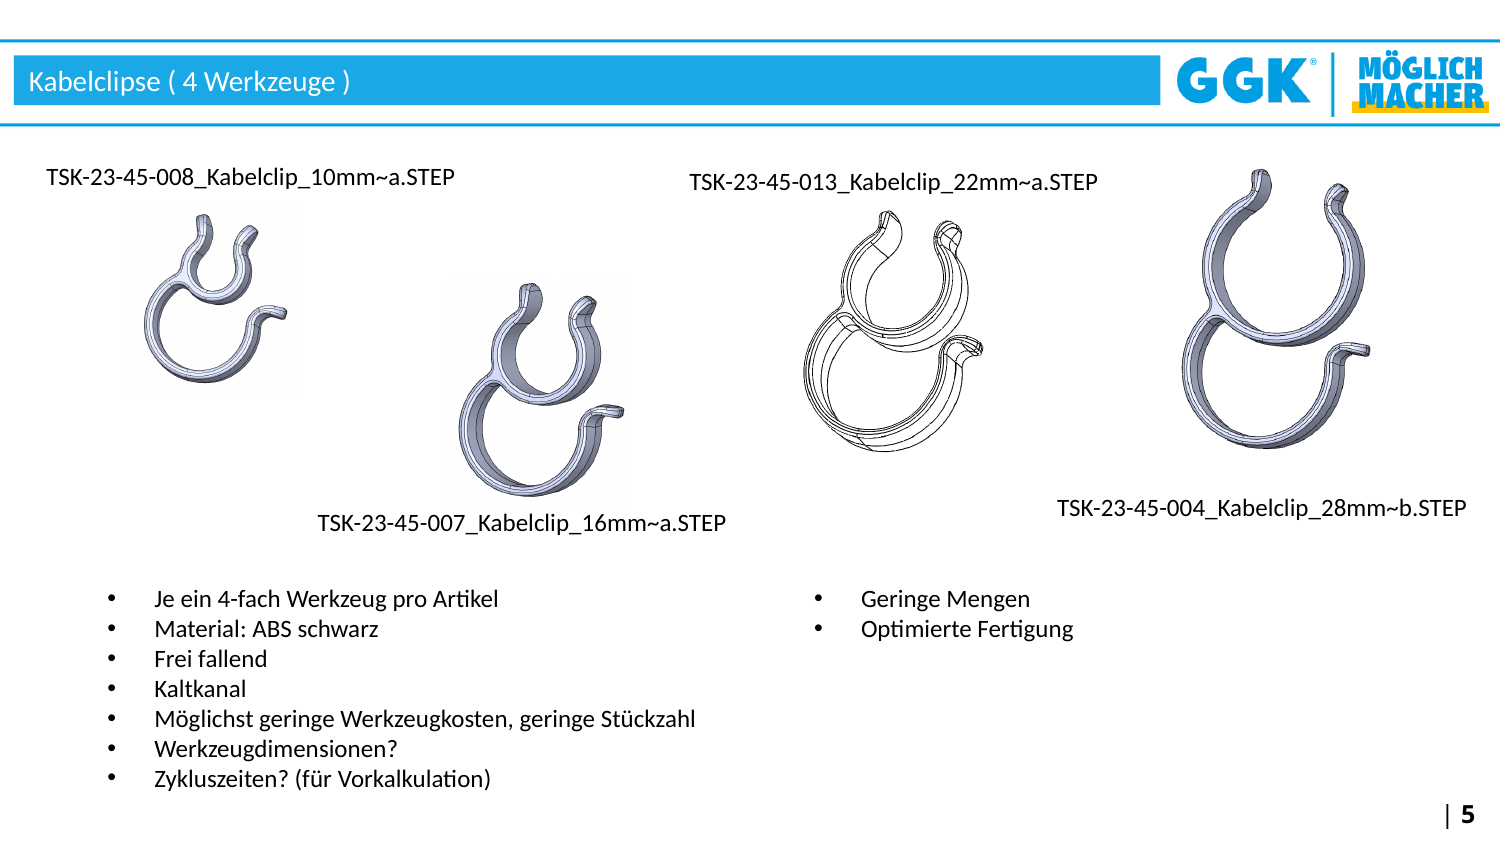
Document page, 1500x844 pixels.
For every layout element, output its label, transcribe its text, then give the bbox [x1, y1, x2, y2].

text_box TSK-23-45-013_Kabelclip_22mm~a.STEP [674, 158, 1115, 203]
picture [785, 197, 1004, 467]
picture [1156, 159, 1387, 466]
picture [1390, 63, 1394, 73]
text_box Je ein 4-fach Werkzeug pro Artikel Material: ABS schwarz Frei fallend Kaltkanal Möglichst geringe Werkzeugkosten, geringe Stückzahl Werkzeugdimensionen? Zykluszeiten? (für Vorkalkulation) [92, 575, 715, 844]
picture [1334, 50, 1489, 117]
text_box Kabelclipse ( 4 Werkzeuge ) [13, 55, 1161, 106]
picture [1176, 53, 1331, 117]
text_box TSK-23-45-007_Kabelclip_16mm~a.STEP [302, 498, 743, 544]
text_box TSK-23-45-004_Kabelclip_28mm~b.STEP [1042, 484, 1483, 529]
picture [123, 205, 301, 394]
text_box | 5 [1053, 791, 1490, 841]
text_box Geringe Mengen Optimierte Fertigung [799, 575, 1090, 725]
picture [442, 278, 628, 508]
text_box TSK-23-45-008_Kabelclip_10mm~a.STEP [31, 152, 472, 198]
